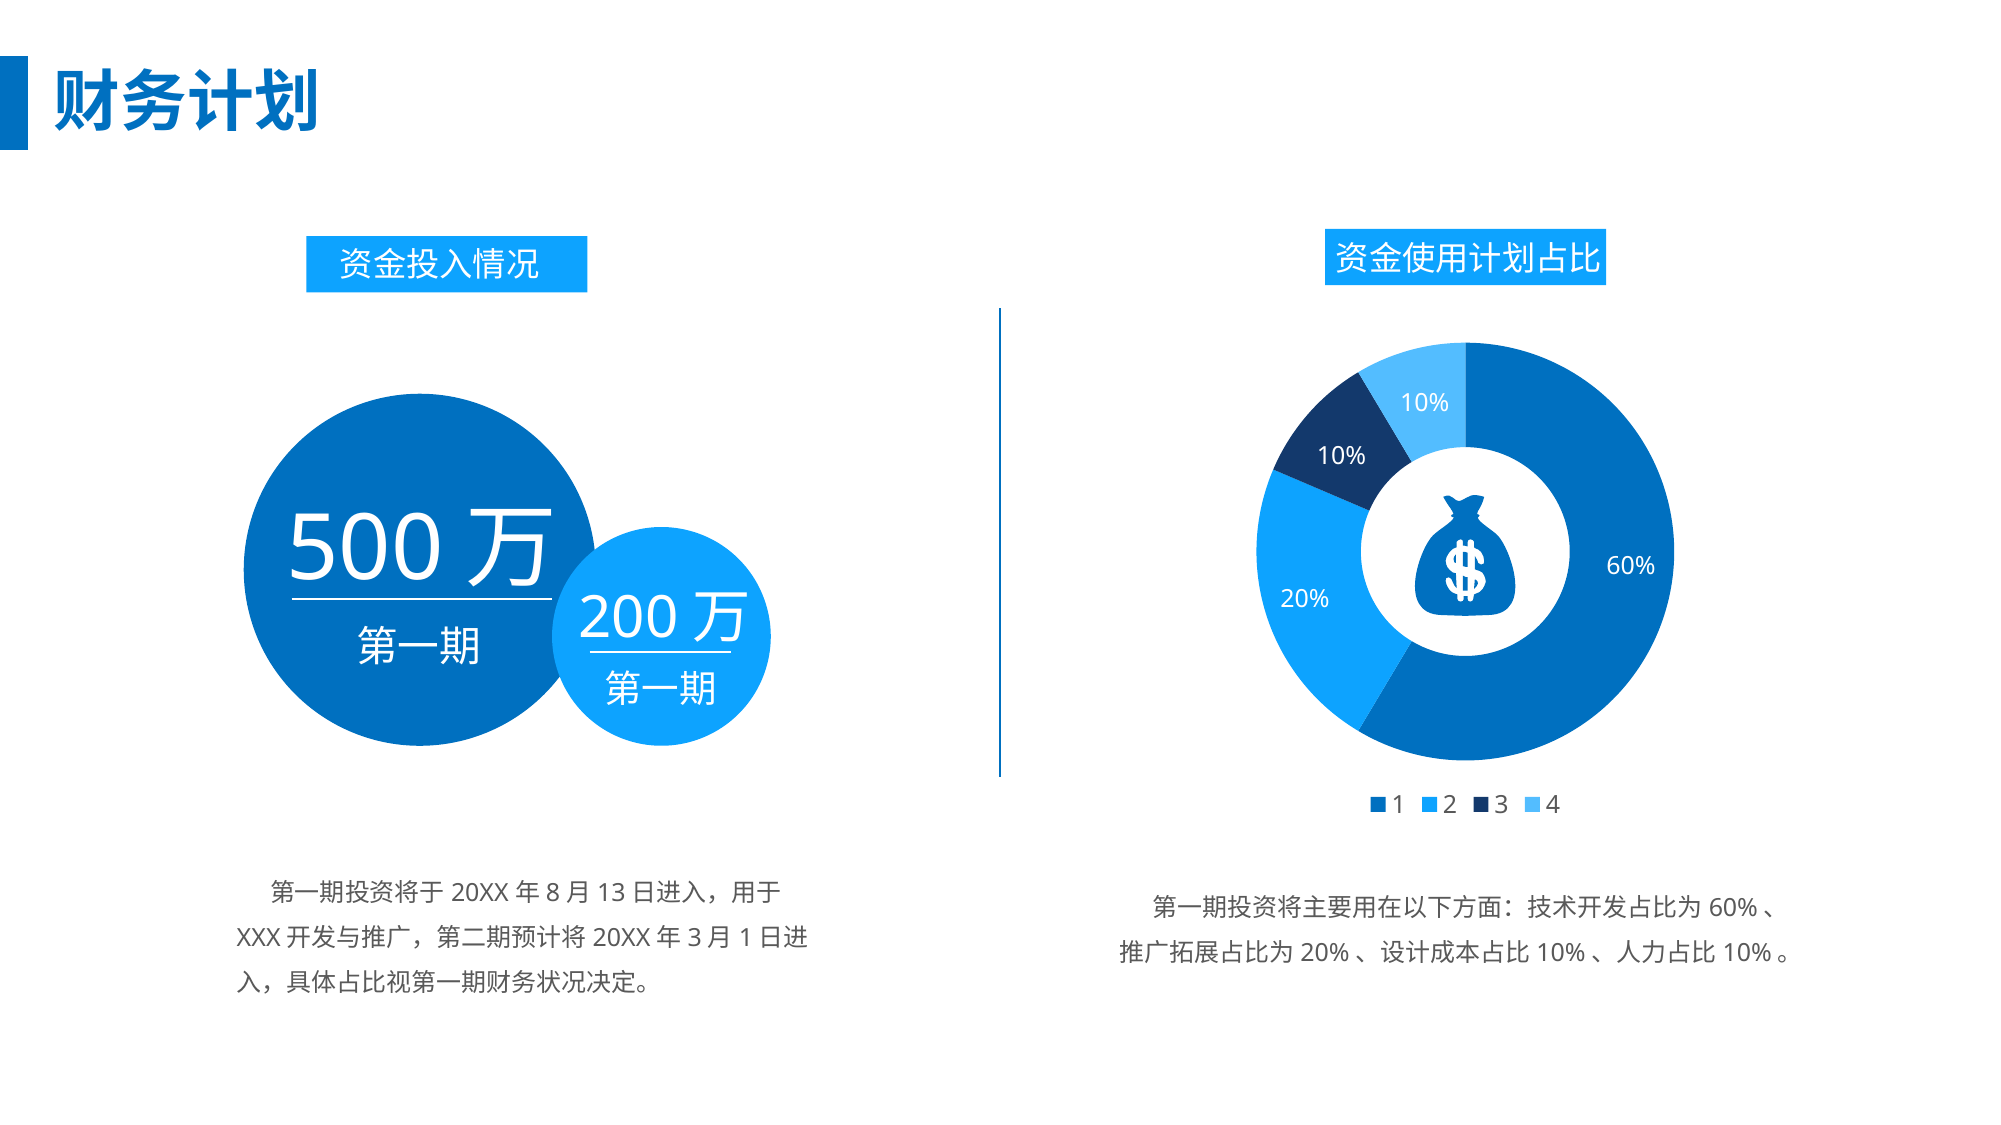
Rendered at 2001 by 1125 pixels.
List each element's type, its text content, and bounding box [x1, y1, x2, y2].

text_box 第一期投资将主要用在以下方面：技术开发占比为60%、推广拓展占比为20%、设计成本占比10%、人力占比10%。 [1104, 869, 1827, 975]
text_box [0, 51, 372, 150]
text_box 第一期投资将于20XX年8月13日进入，用于XXX开发与推广，第二期预计将20XX年3月1日进入，具体占比视第一期财务状况决定。 [221, 854, 839, 1004]
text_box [1265, 228, 1672, 286]
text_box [243, 393, 826, 746]
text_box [236, 236, 643, 293]
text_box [1094, 332, 1837, 828]
